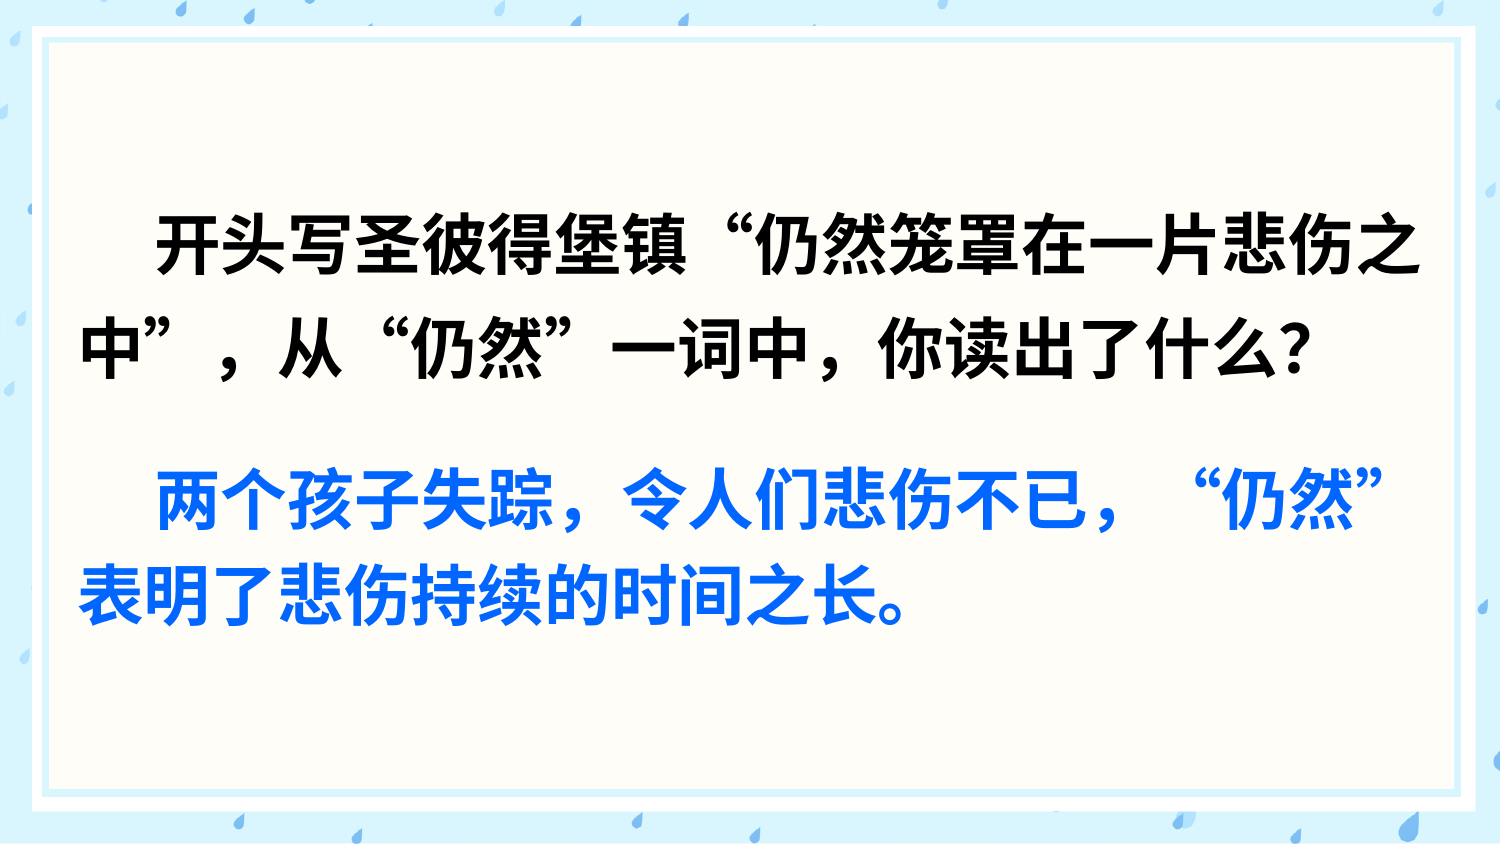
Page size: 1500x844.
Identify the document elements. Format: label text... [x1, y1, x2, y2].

picture [0, 0, 1500, 844]
text_box 开头写圣彼得堡镇“仍然笼罩在一片悲伤之中”，从“仍然”一词中，你读出了什么？ [62, 171, 1453, 395]
text_box 两个孩子失踪，令人们悲伤不已，“仍然” 表明了悲伤持续的时间之长。 [62, 434, 1438, 641]
